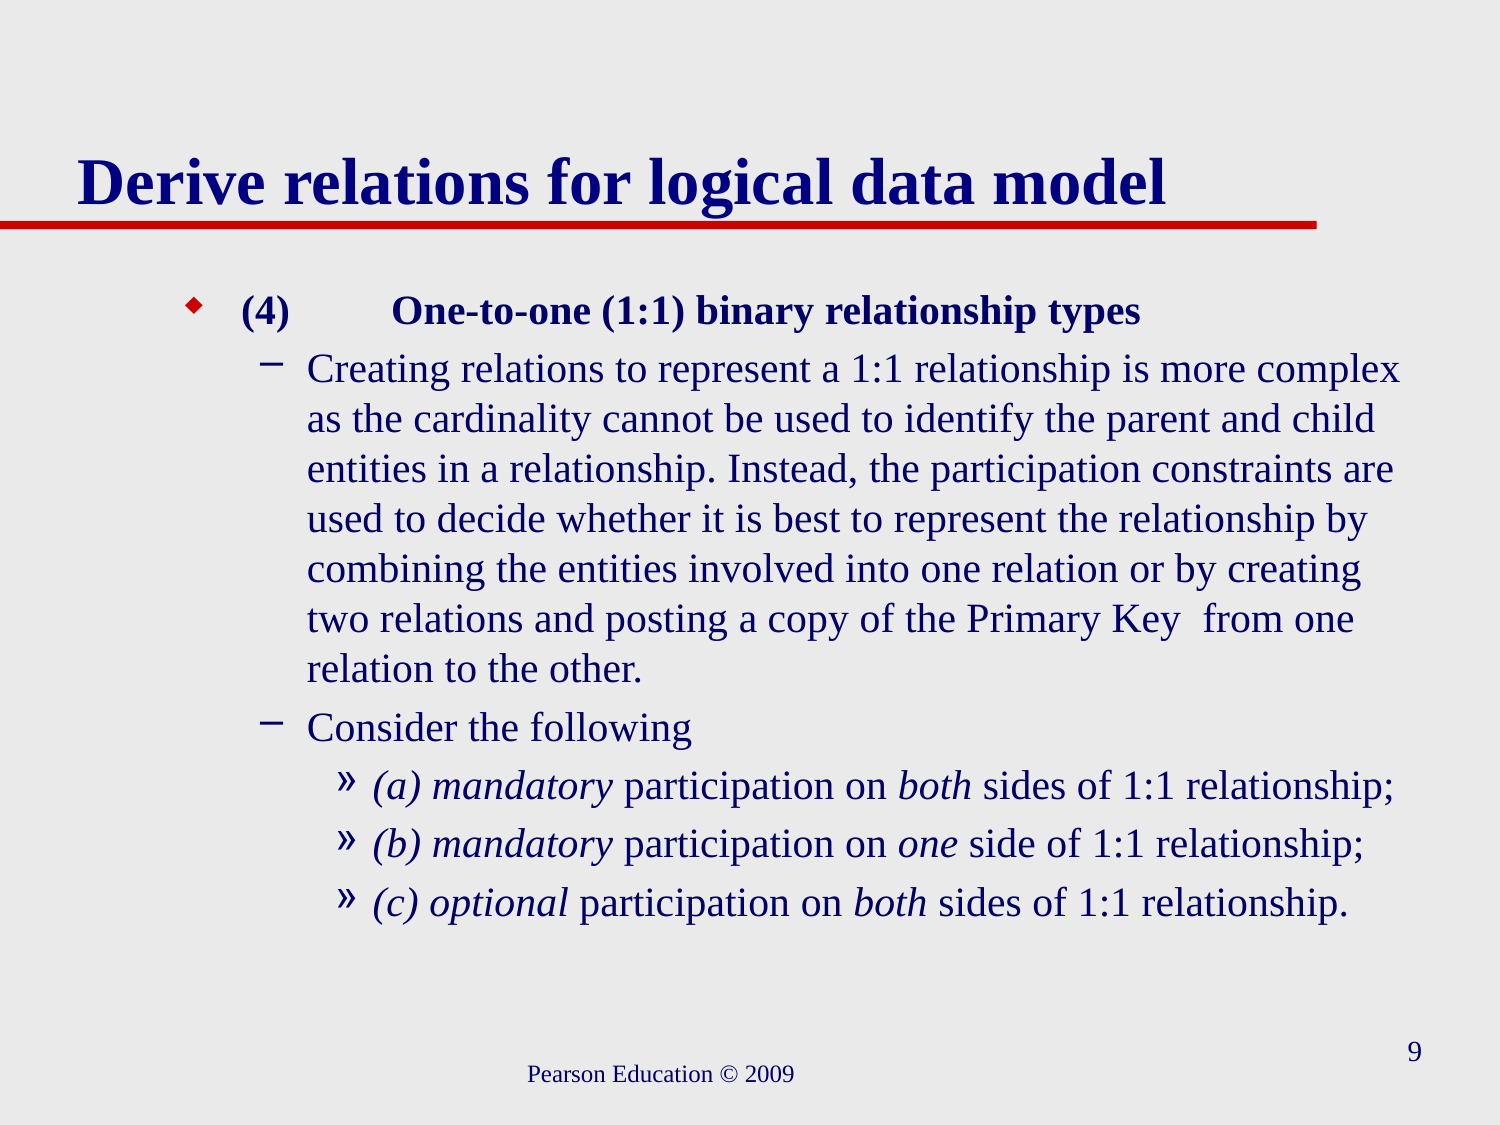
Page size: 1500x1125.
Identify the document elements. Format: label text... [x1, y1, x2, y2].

list (4) One-to-one (1:1) binary relationship types Creating relations to represent a 1:1 relationship is more complex as the cardinality cannot be used to identify the parent and child entities in a relationship. Instead, the participation constraints are used to decide whether it is best to represent the relationship by combining the entities involved into one relation or by creating two relations and posting a copy of the Primary Key from one relation to the other. Consider the following (a) mandatory participation on both sides of 1:1 relationship; (b) mandatory participation on one side of 1:1 relationship; (c) optional participation on both sides of 1:1 relationship. [169, 274, 1438, 951]
text_box Pearson Education © 2009 [512, 1050, 1038, 1095]
title Derive relations for logical data model [62, 43, 1338, 226]
slide_number 9 [1124, 1012, 1438, 1088]
